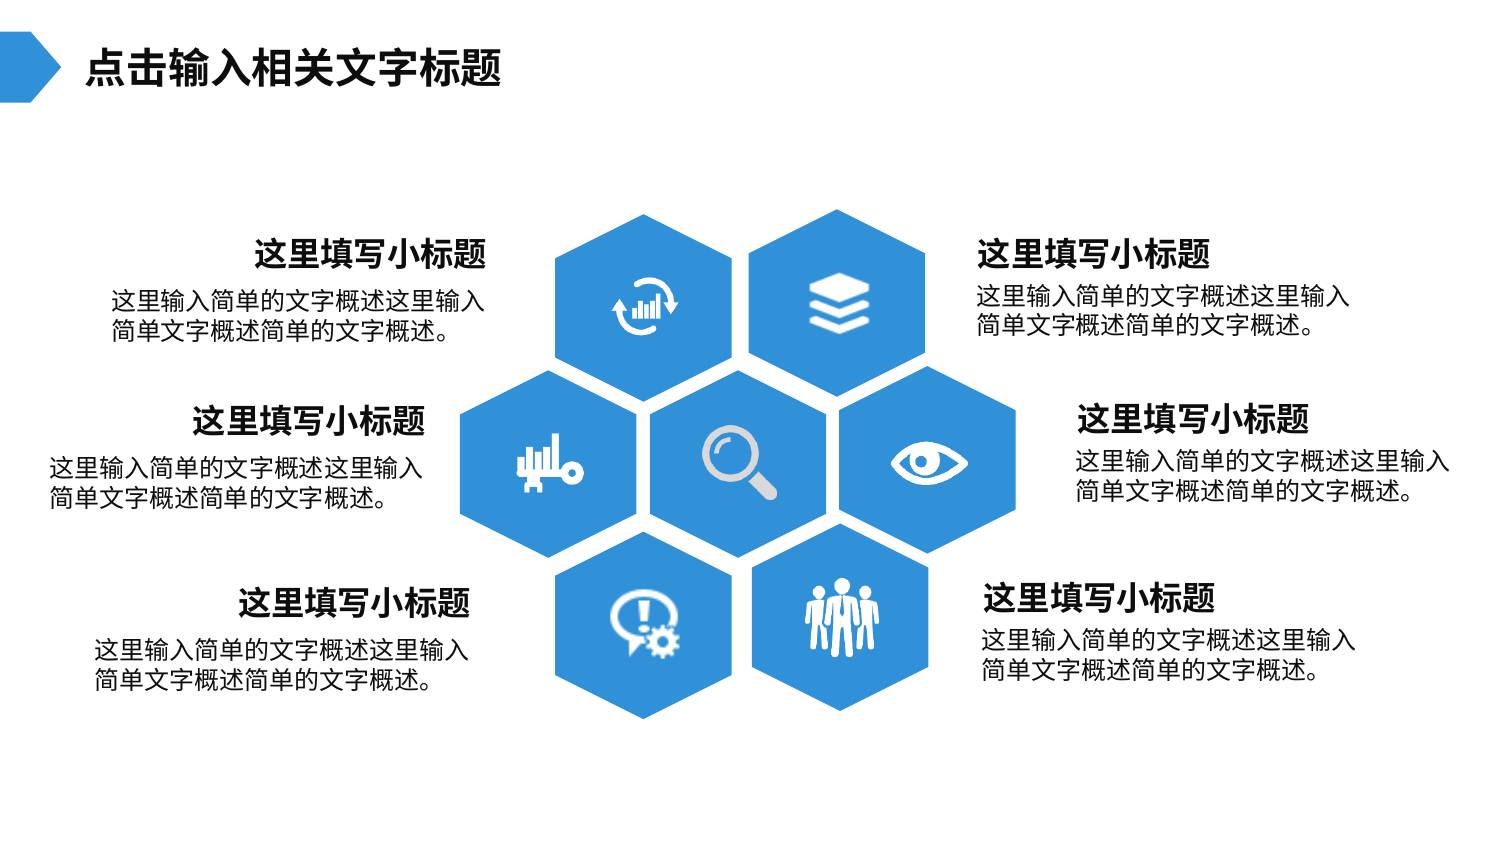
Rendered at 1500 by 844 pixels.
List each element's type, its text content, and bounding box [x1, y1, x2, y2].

text_box [553, 529, 734, 721]
picture [607, 268, 682, 344]
text_box 点击输入相关文字标题 [70, 34, 518, 100]
text_box 这里输入简单的文字概述这里输入简单文字概述简单的文字概述。 [962, 614, 1393, 694]
picture [889, 440, 969, 485]
text_box 这里填写小标题 [234, 229, 512, 283]
picture [701, 424, 777, 500]
text_box 这里填写小标题 [1057, 394, 1442, 449]
text_box 这里填写小标题 [218, 578, 496, 633]
picture [511, 424, 587, 500]
picture [803, 577, 879, 658]
text_box [647, 368, 829, 560]
text_box 这里输入简单的文字概述这里输入简单文字概述简单的文字概述。 [29, 442, 460, 523]
text_box [746, 207, 928, 399]
text_box 这里输入简单的文字概述这里输入简单文字概述简单的文字概述。 [1055, 435, 1487, 516]
text_box [749, 521, 931, 713]
text_box 这里输入简单的文字概述这里输入简单文字概述简单的文字概述。 [956, 269, 1387, 350]
text_box 这里填写小标题 [172, 396, 451, 450]
text_box [457, 368, 639, 560]
text_box 这里输入简单的文字概述这里输入简单文字概述简单的文字概述。 [74, 624, 506, 705]
text_box [553, 212, 734, 404]
text_box [0, 29, 63, 105]
text_box 这里填写小标题 [957, 229, 1342, 283]
picture [607, 586, 682, 661]
picture [784, 248, 894, 358]
text_box [837, 364, 1018, 556]
text_box 这里填写小标题 [963, 573, 1348, 628]
text_box 这里输入简单的文字概述这里输入简单文字概述简单的文字概述。 [91, 275, 522, 356]
